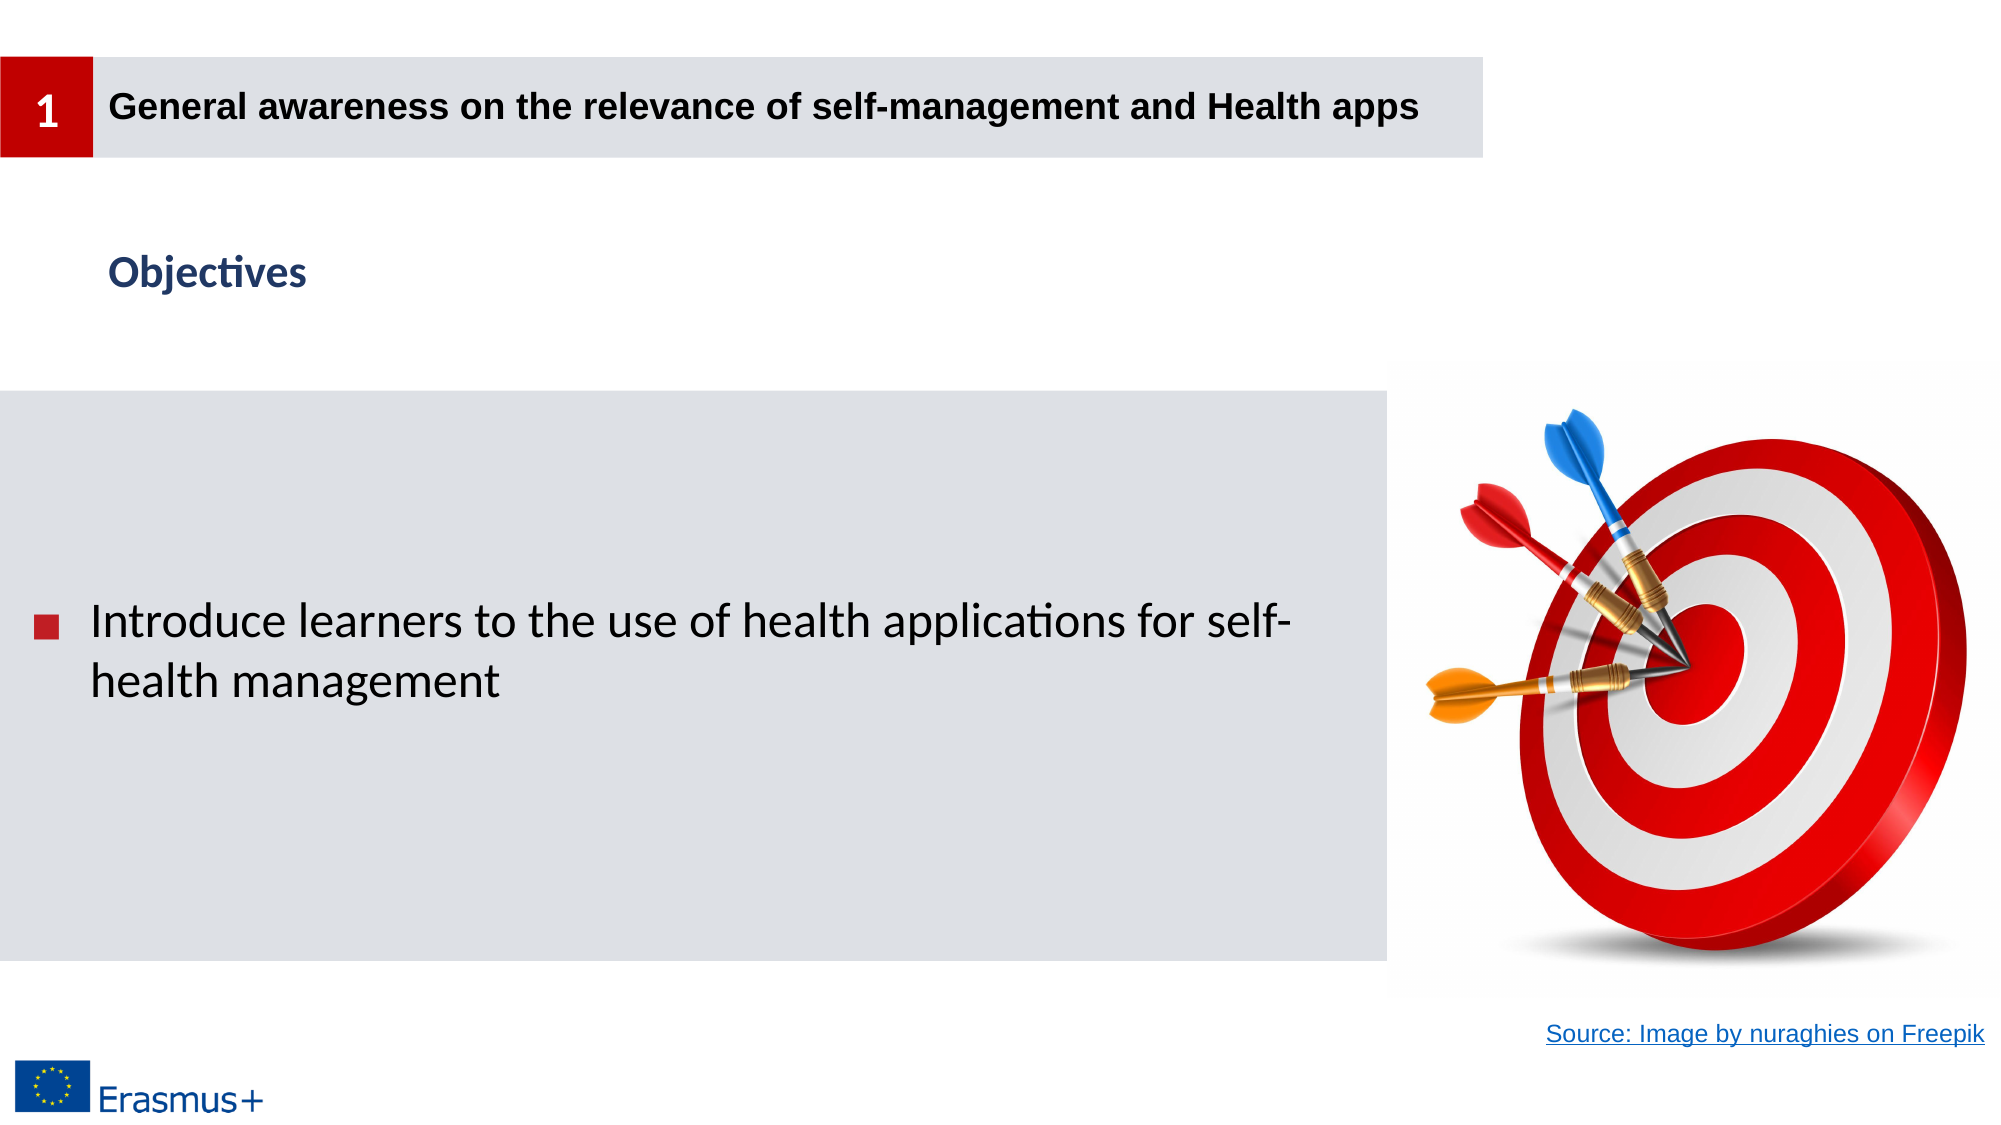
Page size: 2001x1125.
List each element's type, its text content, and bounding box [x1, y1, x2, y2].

text_box [0, 389, 1382, 963]
text_box General awareness on the relevance of self-management and Health apps [94, 57, 1483, 158]
title Objectives [93, 221, 1725, 324]
text_box 1 [0, 56, 94, 158]
picture [0, 1045, 277, 1125]
picture [1387, 361, 2000, 998]
list Introduce learners to the use of health applications for self-health management [0, 580, 1364, 962]
text_box Source: Image by nuraghies on Freepik [1363, 1009, 2000, 1055]
